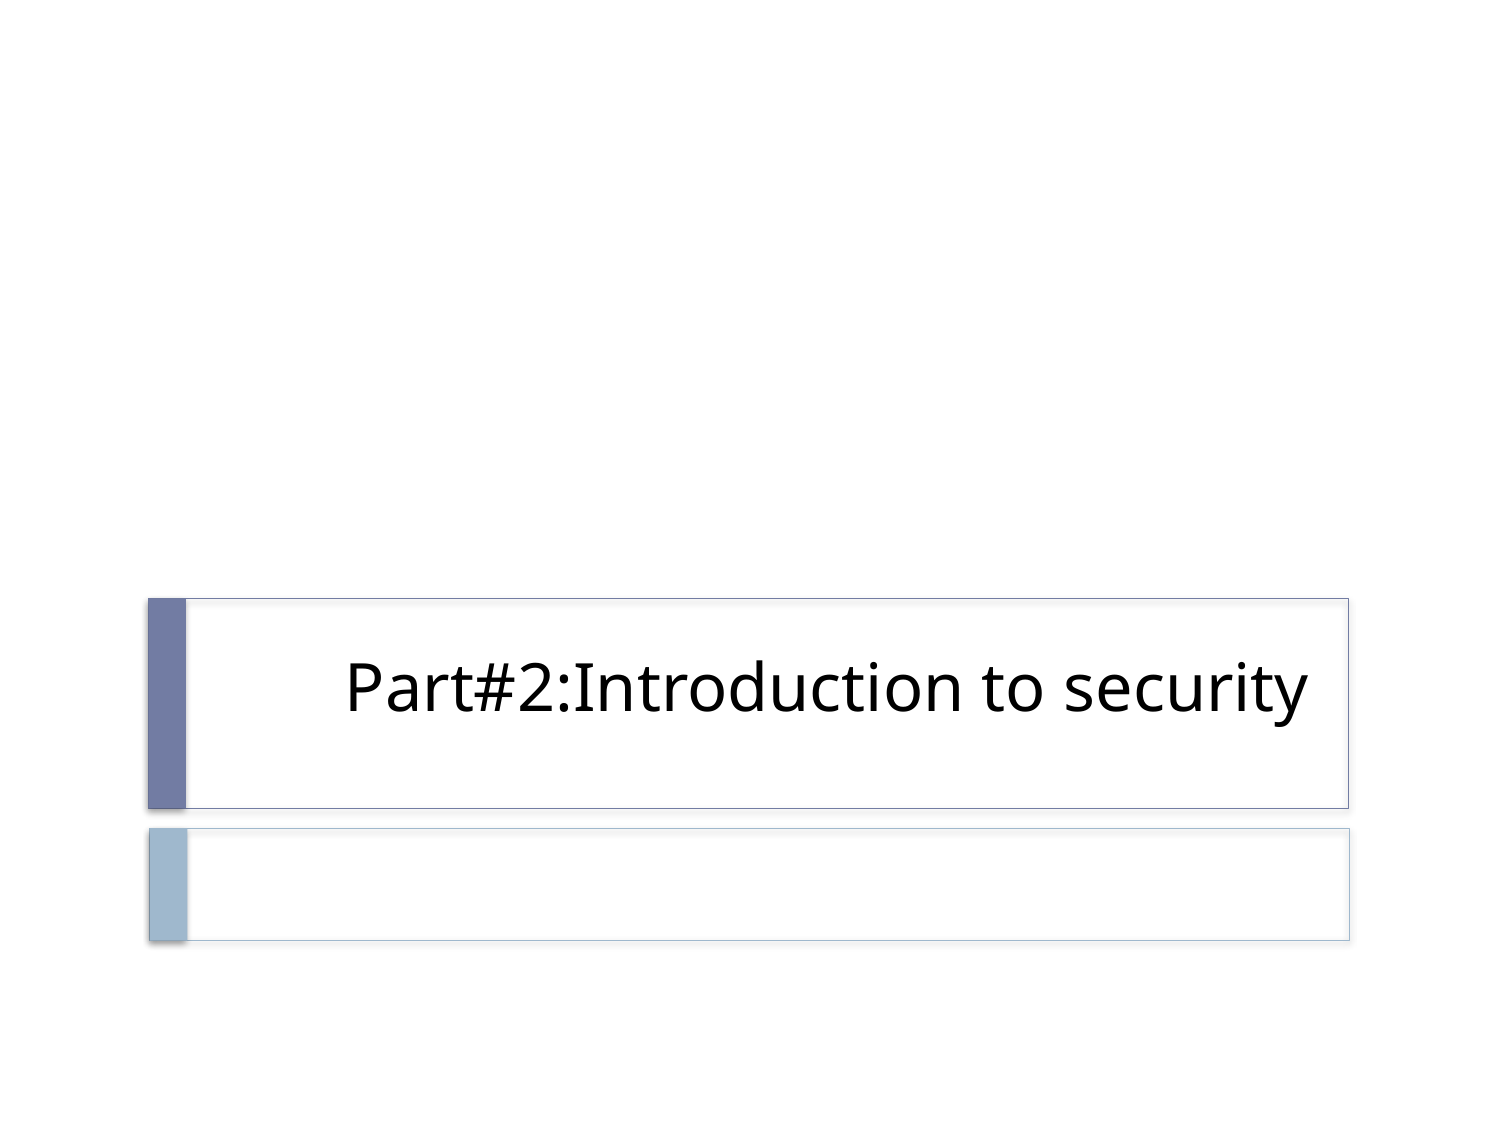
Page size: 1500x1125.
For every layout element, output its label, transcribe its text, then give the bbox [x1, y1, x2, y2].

title Part#2:Introduction to security [200, 637, 1325, 800]
